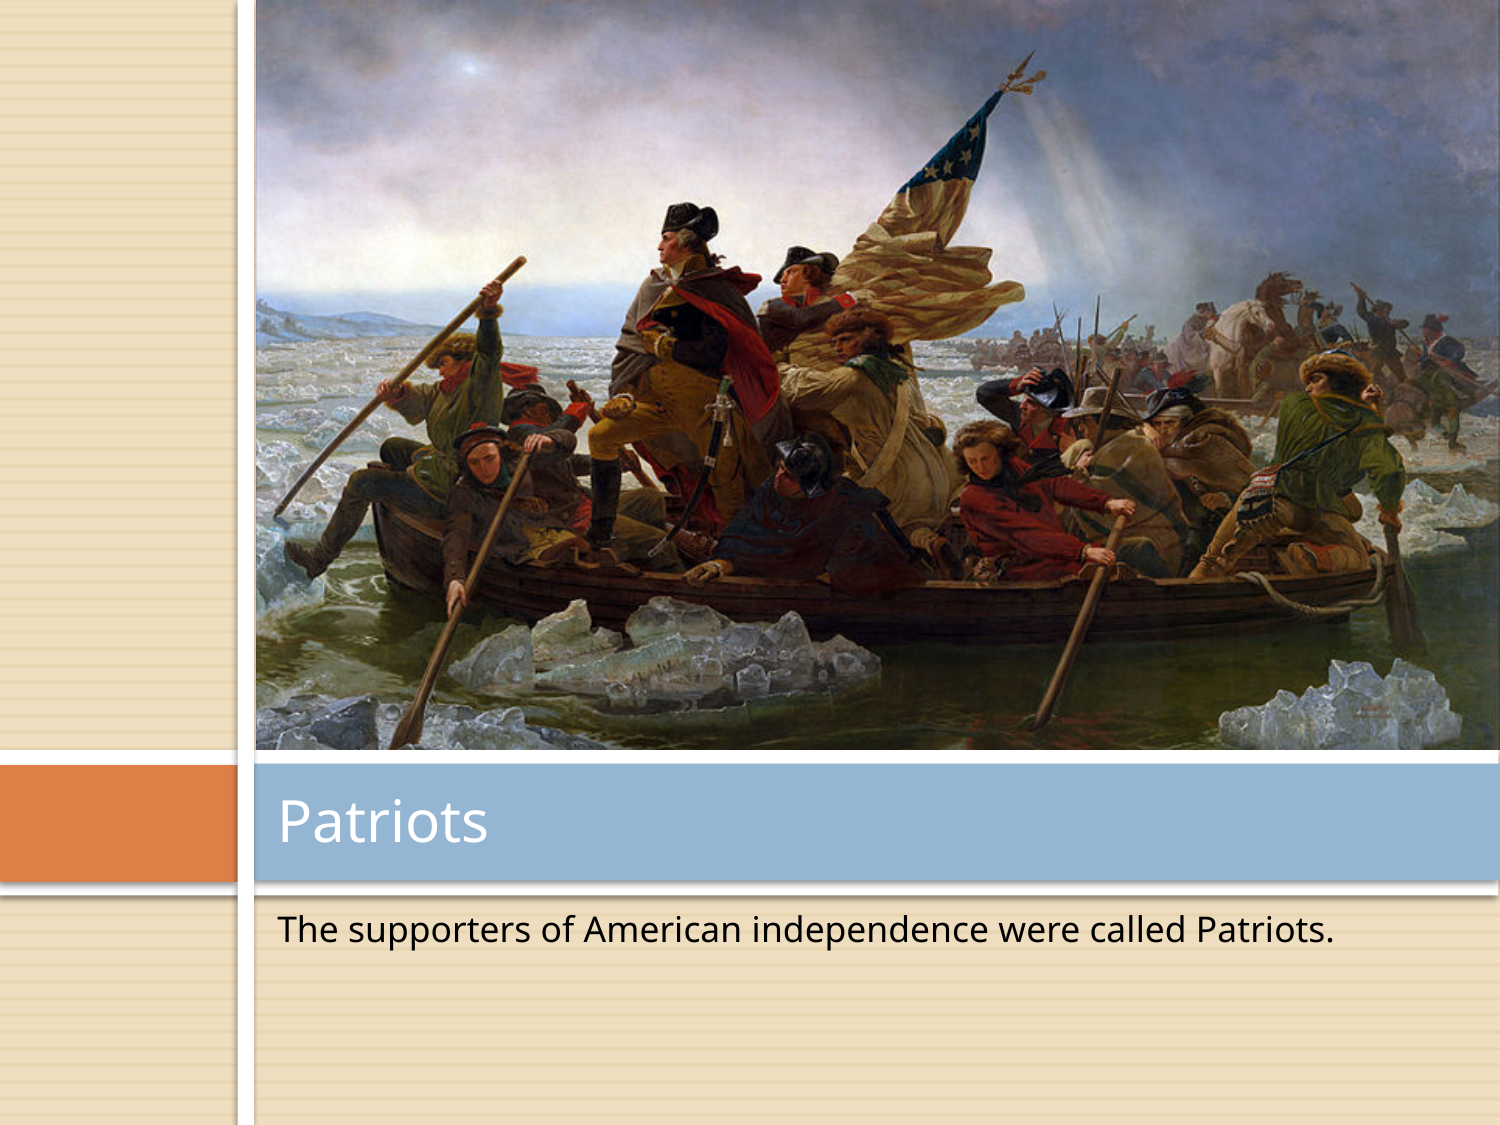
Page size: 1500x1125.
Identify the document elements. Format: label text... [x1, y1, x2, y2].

list The supporters of American independence were called Patriots. [262, 900, 1463, 1013]
picture [255, 0, 1500, 750]
title Patriots [262, 762, 1463, 875]
